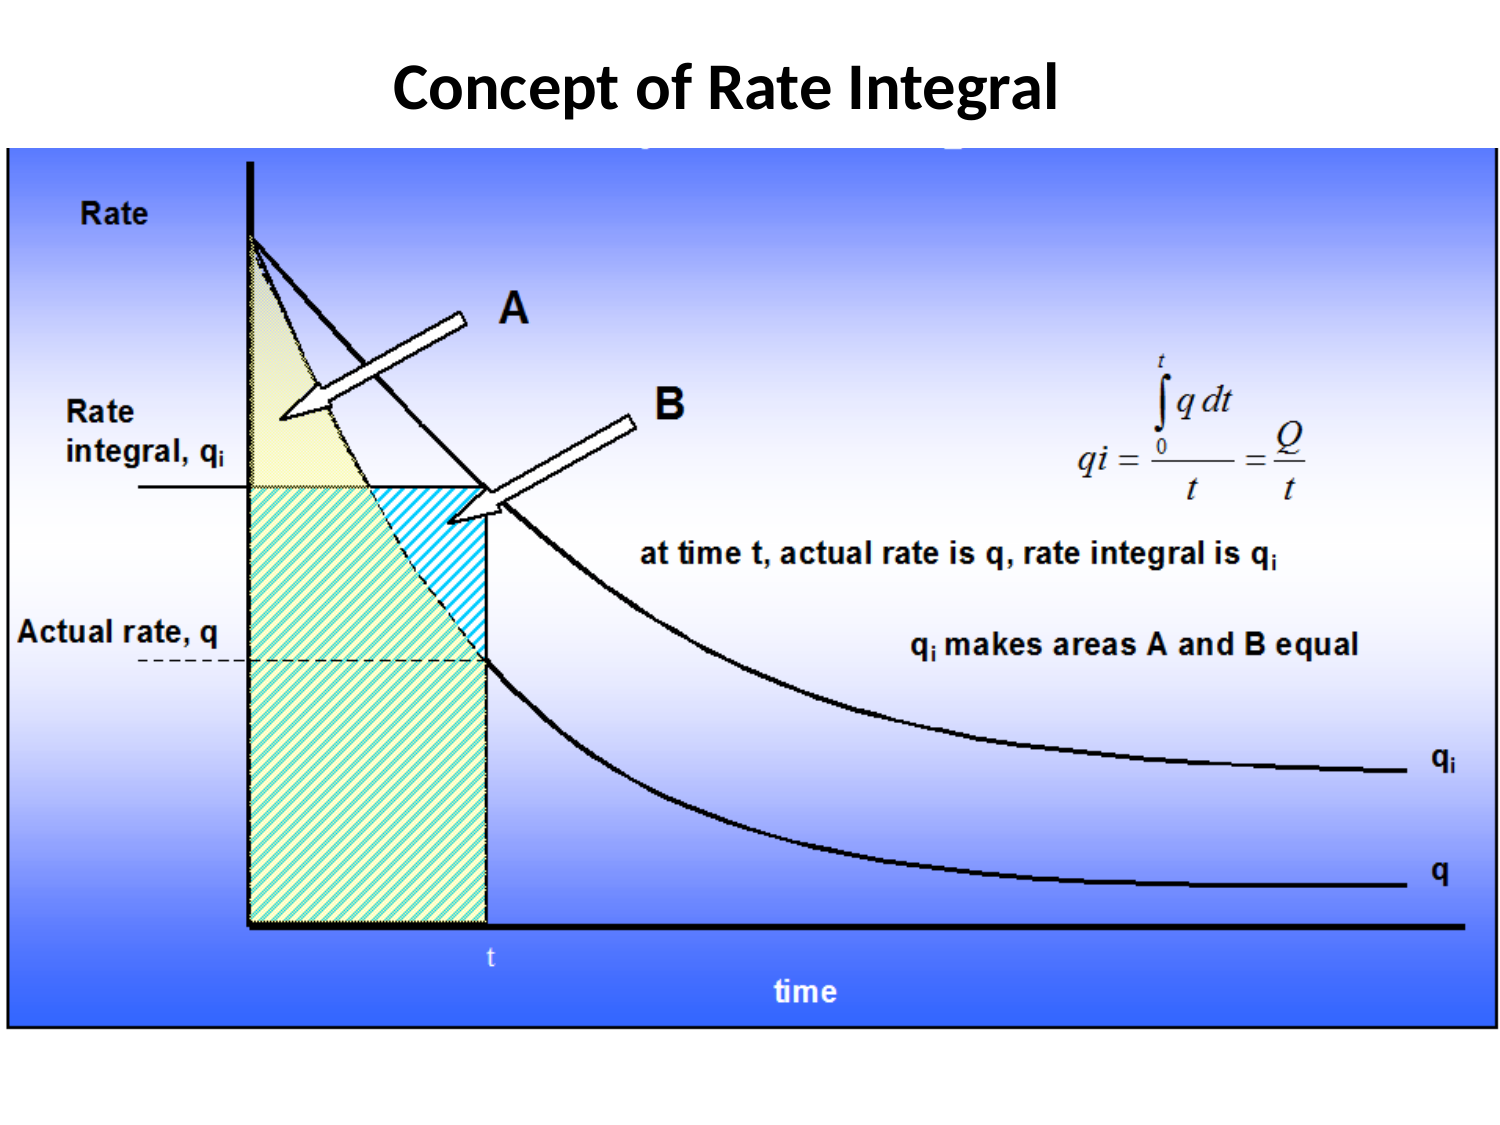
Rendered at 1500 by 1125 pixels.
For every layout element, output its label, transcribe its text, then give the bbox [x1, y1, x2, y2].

picture [0, 147, 1500, 1031]
text_box Concept of Rate Integral [378, 35, 1076, 131]
